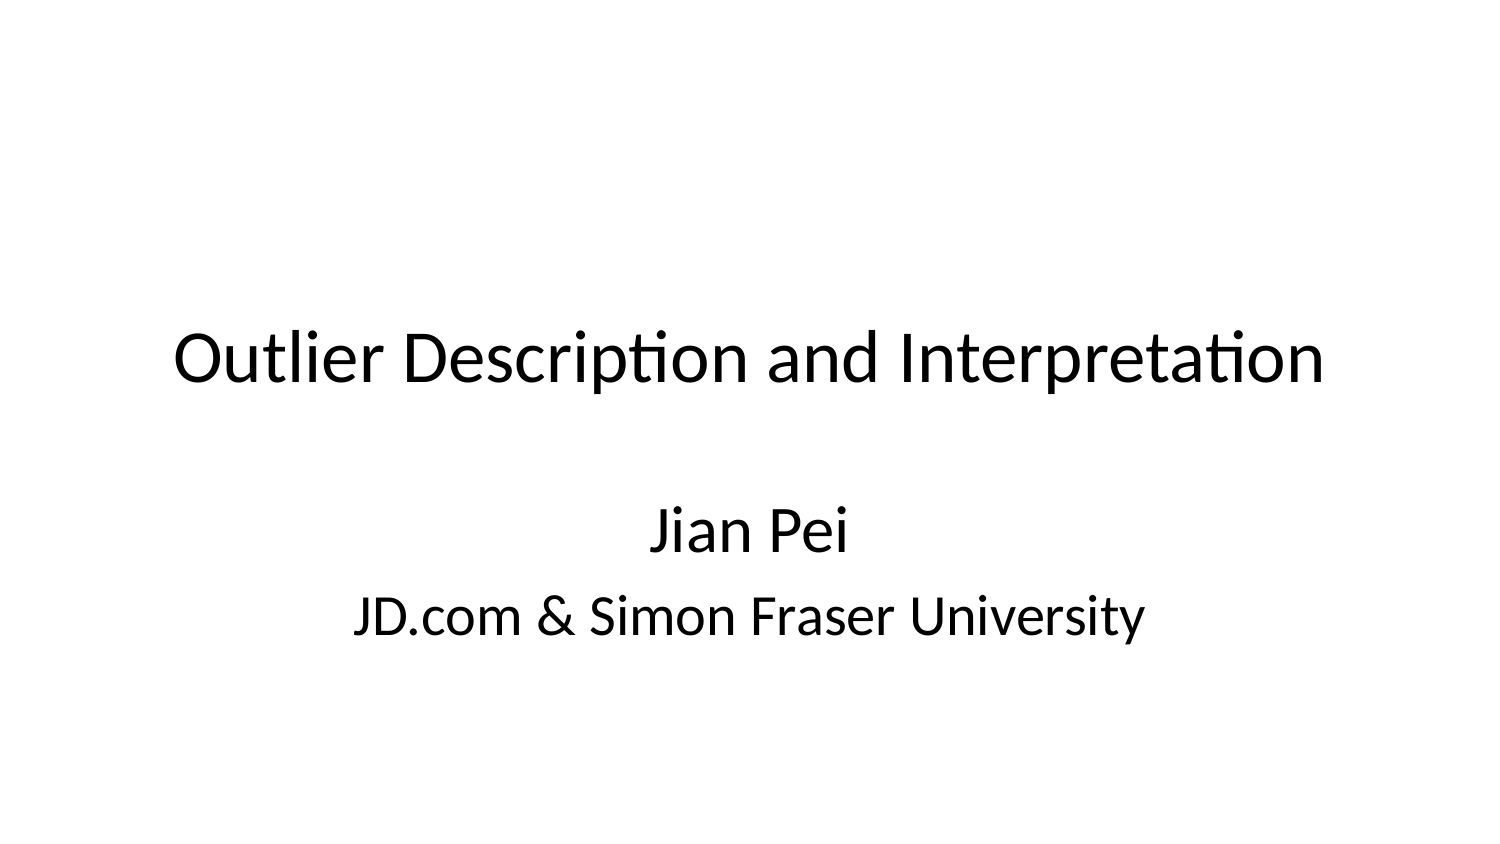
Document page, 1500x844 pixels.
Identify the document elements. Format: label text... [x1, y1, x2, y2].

title Outlier Description and Interpretation [112, 262, 1388, 443]
subtitle Jian Pei JD.com & Simon Fraser University [225, 478, 1275, 694]
